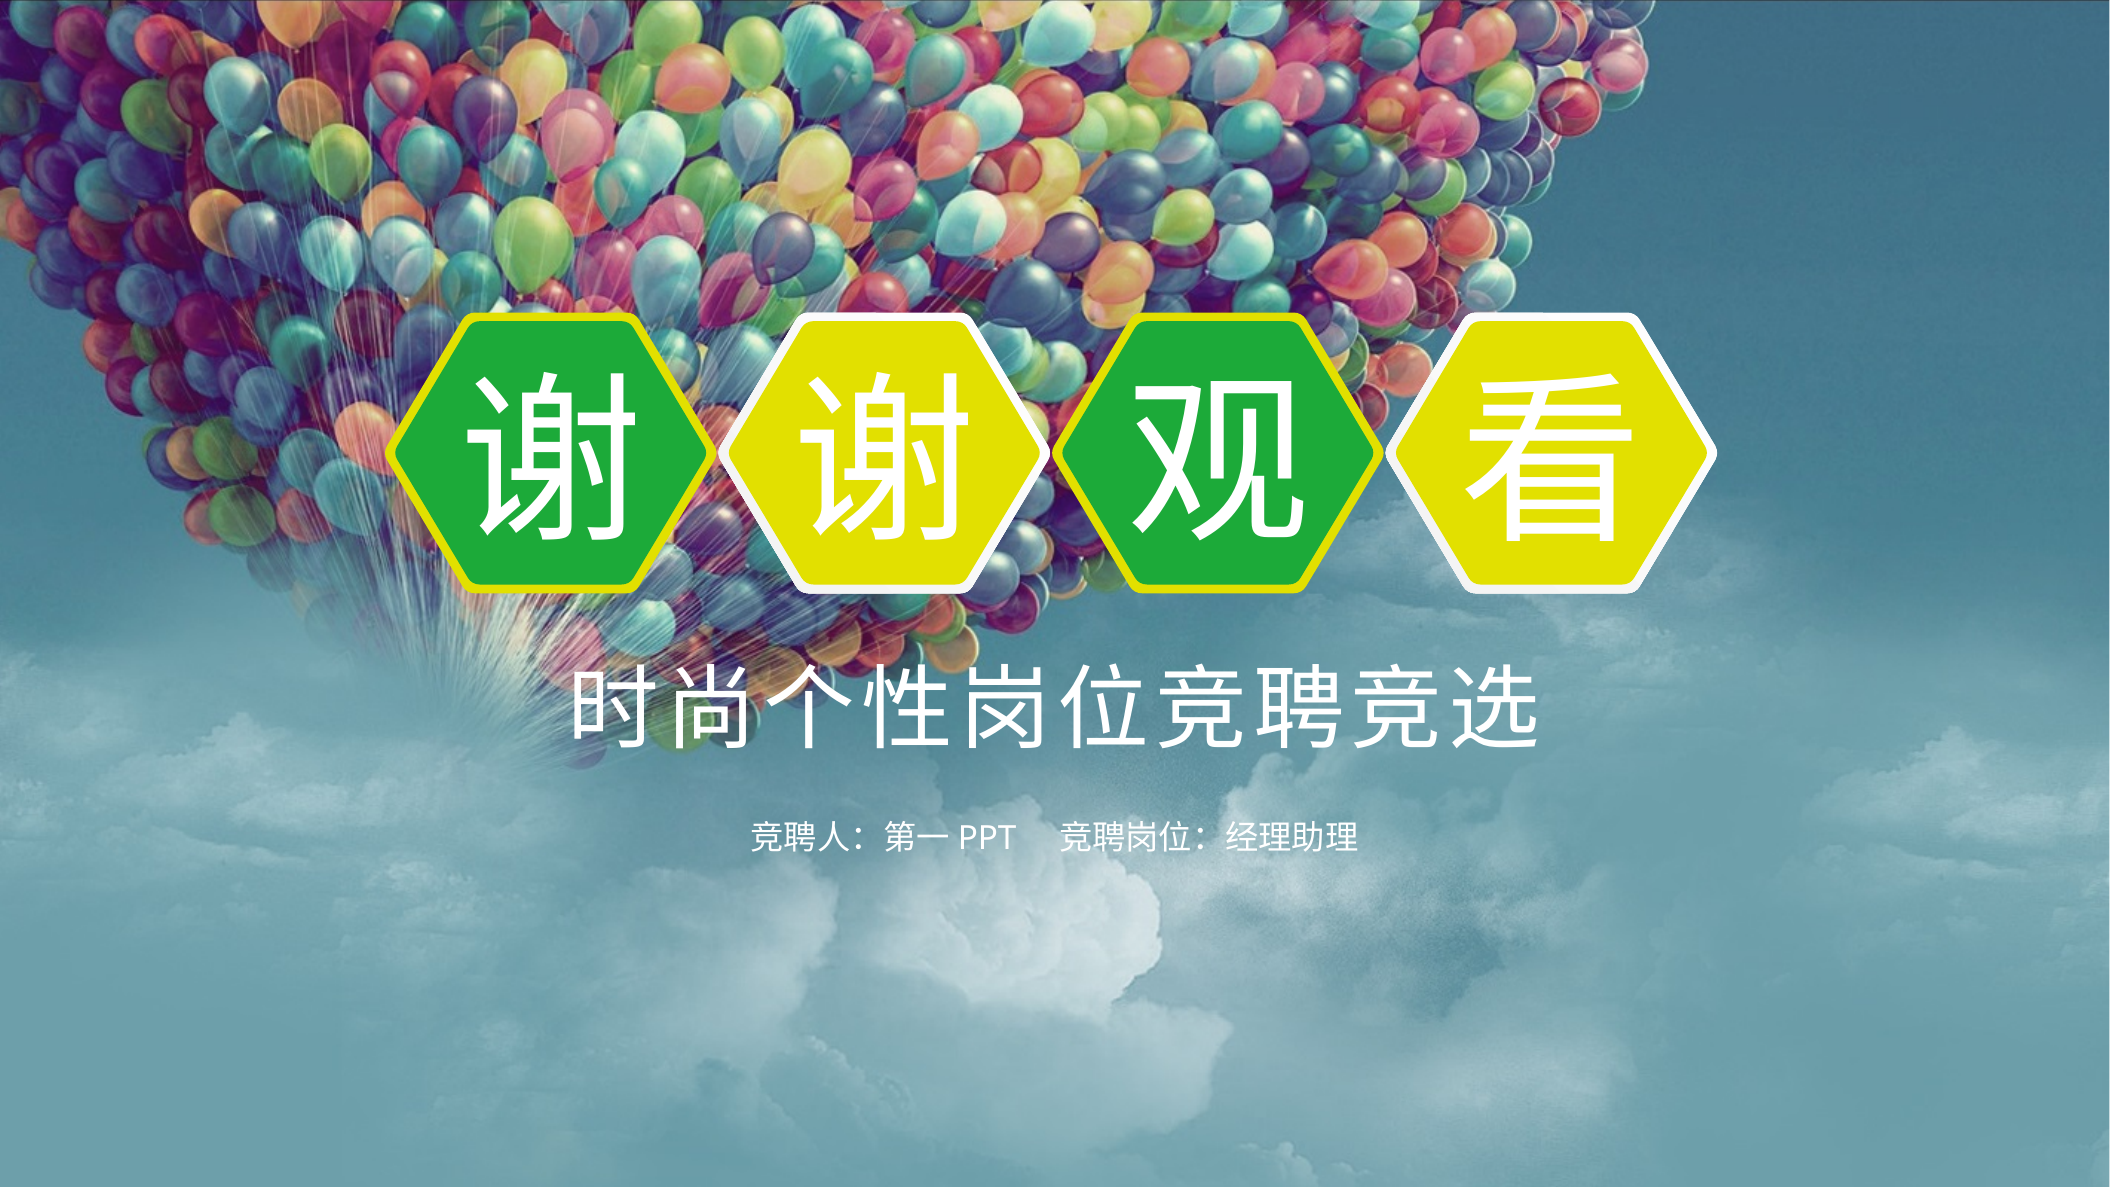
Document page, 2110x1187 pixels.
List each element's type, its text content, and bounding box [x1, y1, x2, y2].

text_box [1051, 312, 1384, 594]
text_box 竞聘人：第一PPT 竞聘岗位：经理助理 [679, 808, 1430, 864]
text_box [1384, 312, 1718, 594]
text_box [717, 312, 1051, 594]
text_box 时尚个性岗位竞聘竞选 [397, 642, 1712, 768]
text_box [384, 312, 717, 594]
text_box [0, 0, 2110, 1187]
